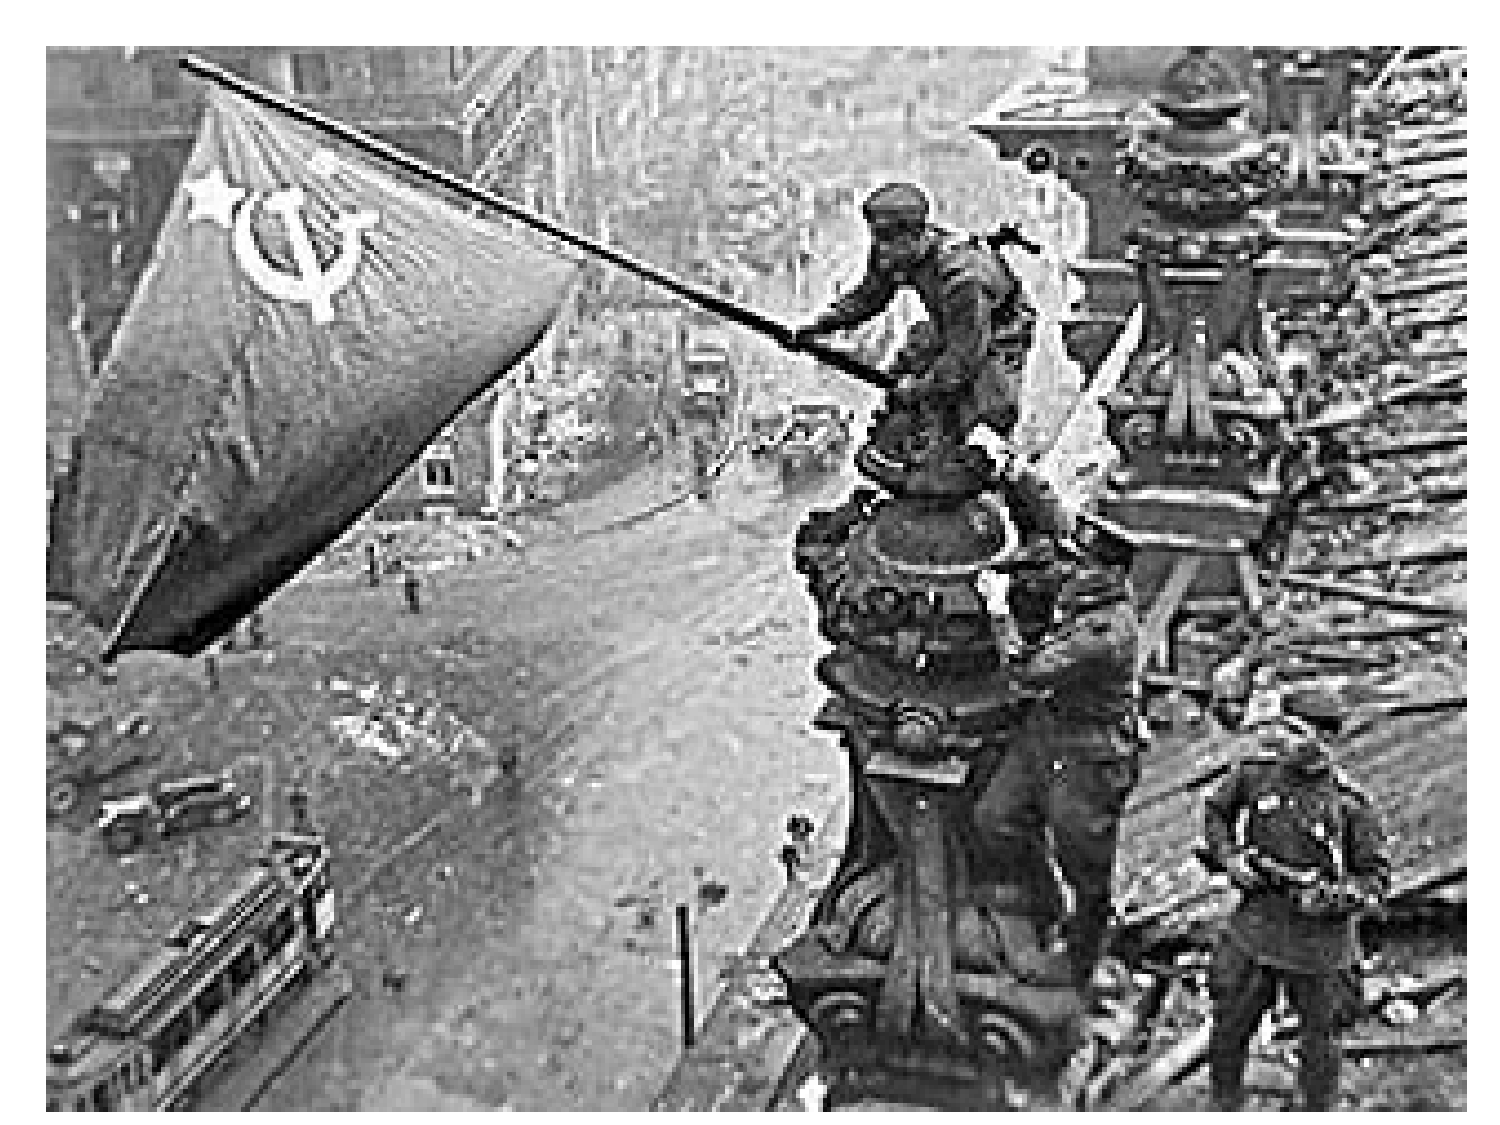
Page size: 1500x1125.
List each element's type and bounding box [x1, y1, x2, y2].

list [46, 46, 1467, 1112]
